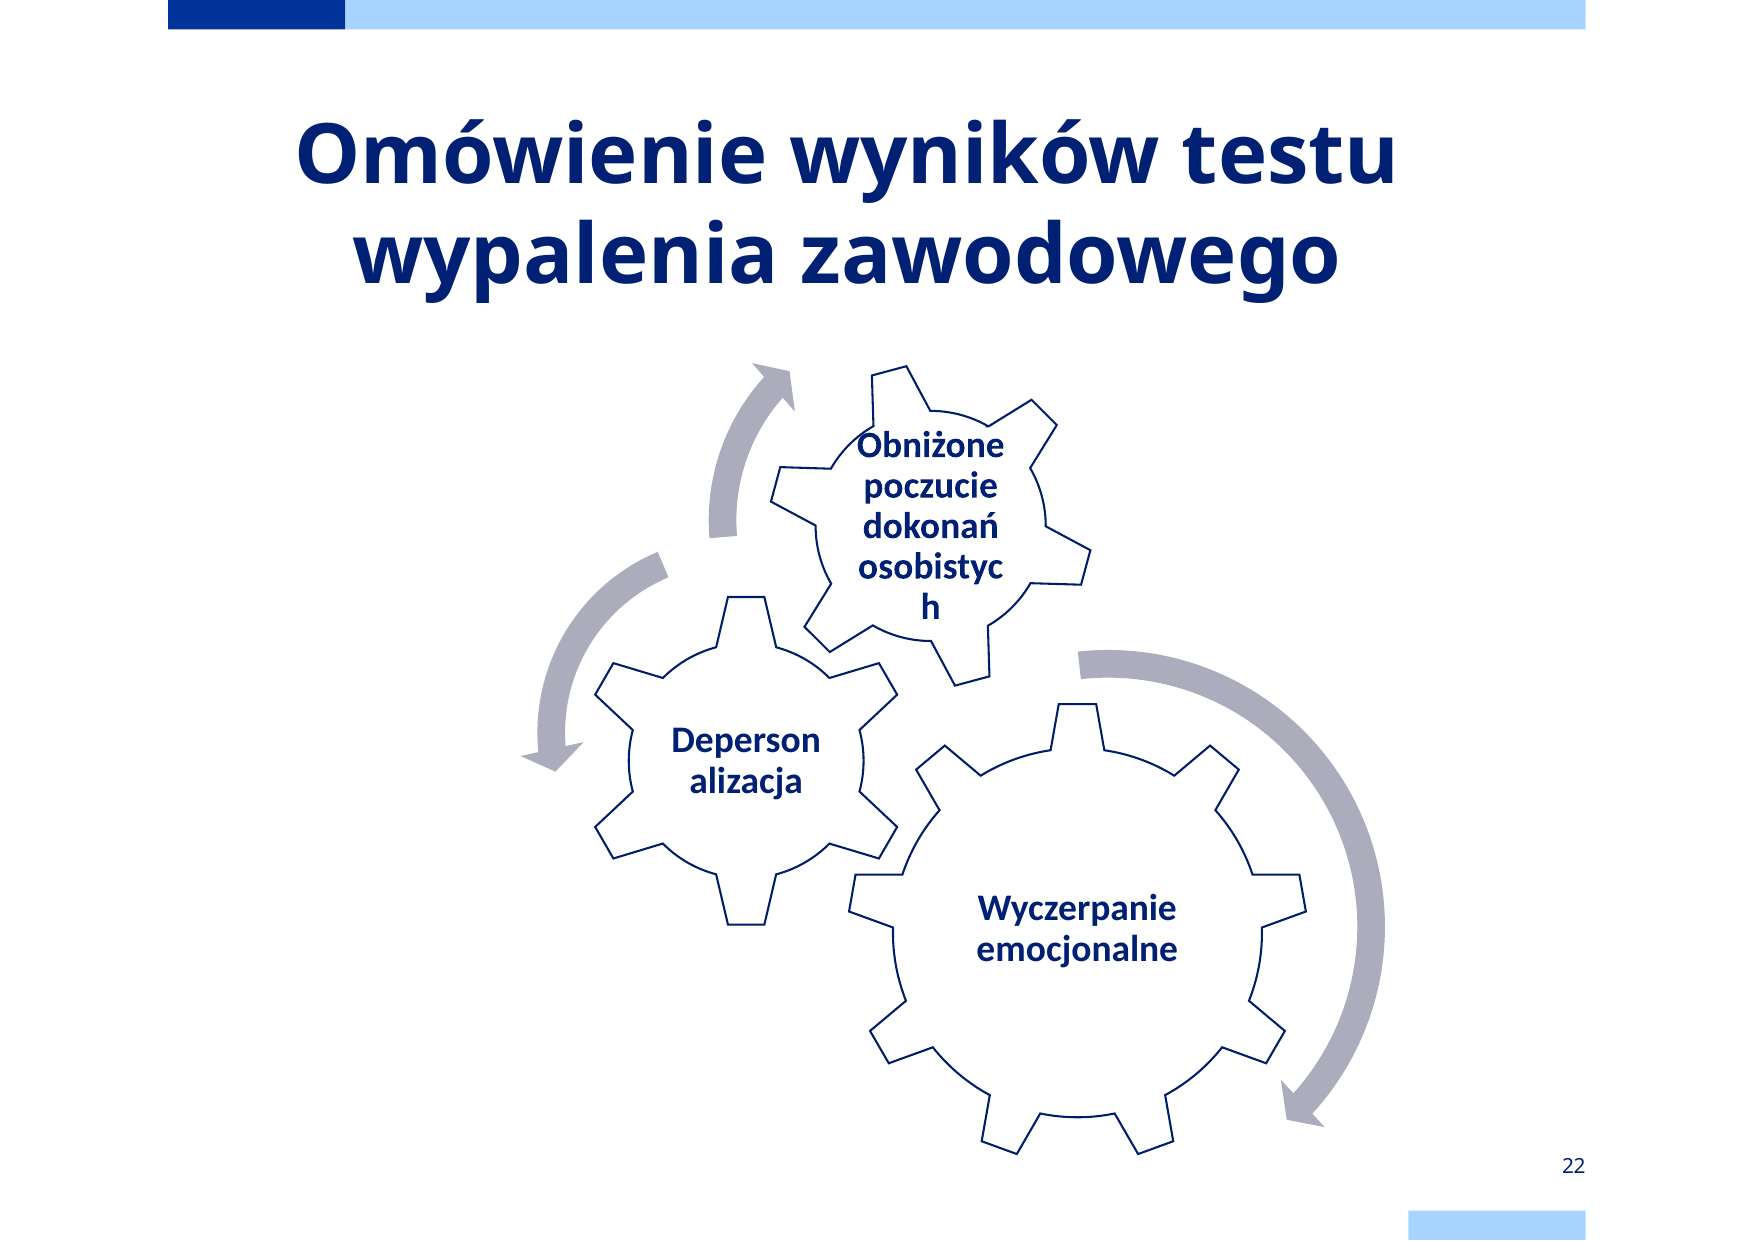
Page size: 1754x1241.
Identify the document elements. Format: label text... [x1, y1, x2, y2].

slide_number 22 [1408, 1164, 1586, 1182]
title Omówienie wyników testu wypalenia zawodowego [109, 100, 1586, 325]
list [168, 324, 1610, 1164]
